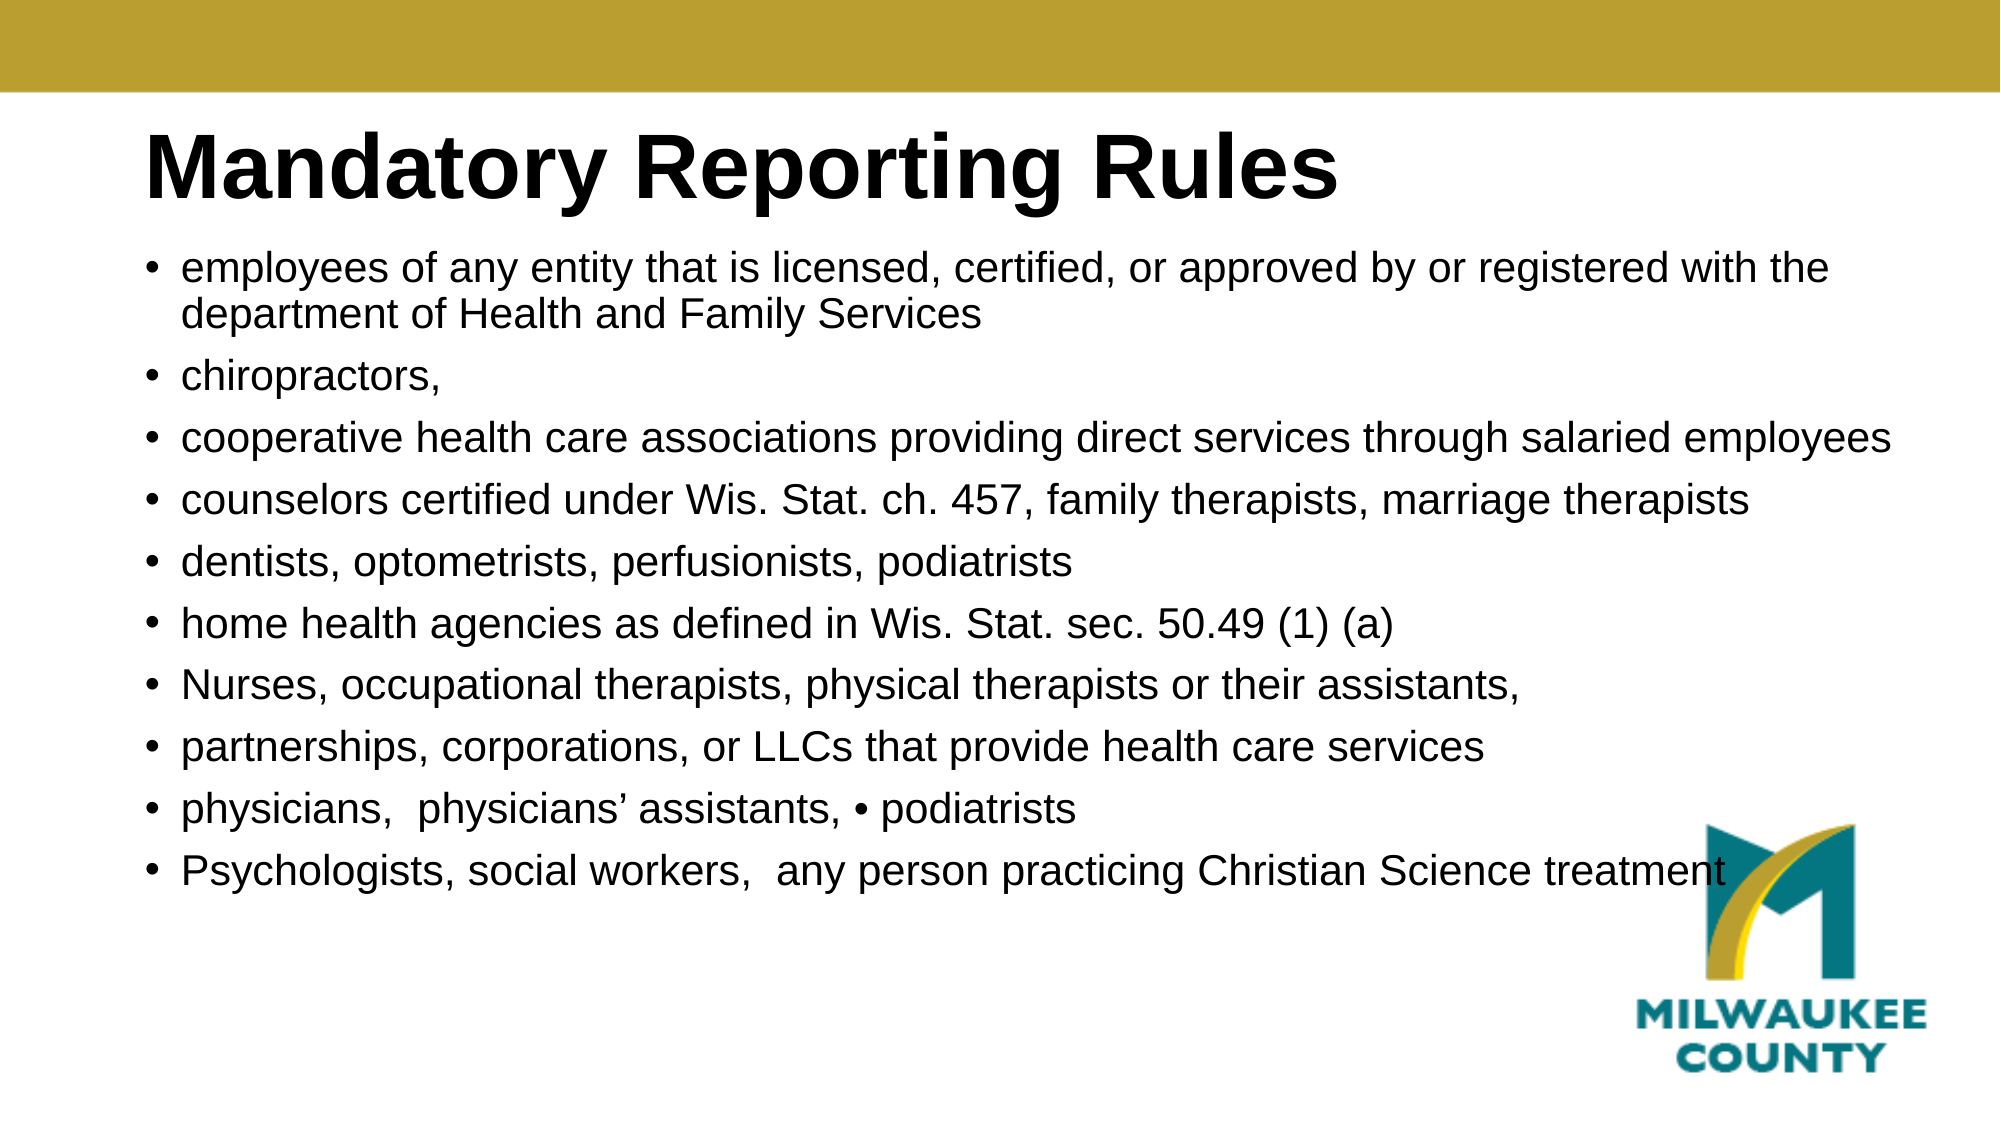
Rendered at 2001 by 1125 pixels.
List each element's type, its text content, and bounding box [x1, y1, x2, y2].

title Mandatory Reporting Rules [136, 59, 1863, 237]
list employees of any entity that is licensed, certified, or approved by or registered with the department of Health and Family Services chiropractors, cooperative health care associations providing direct services through salaried employees counselors certified under Wis. Stat. ch. 457, family therapists, marriage therapists dentists, optometrists, perfusionists, podiatrists home health agencies as defined in Wis. Stat. sec. 50.49 (1) (a) Nurses, occupational therapists, physical therapists or their assistants, partnerships, corporations, or LLCs that provide health care services physicians, physicians’ assistants, • podiatrists Psychologists, social workers, any person practicing Christian Science treatment [136, 237, 1915, 908]
picture [0, 0, 2000, 1125]
